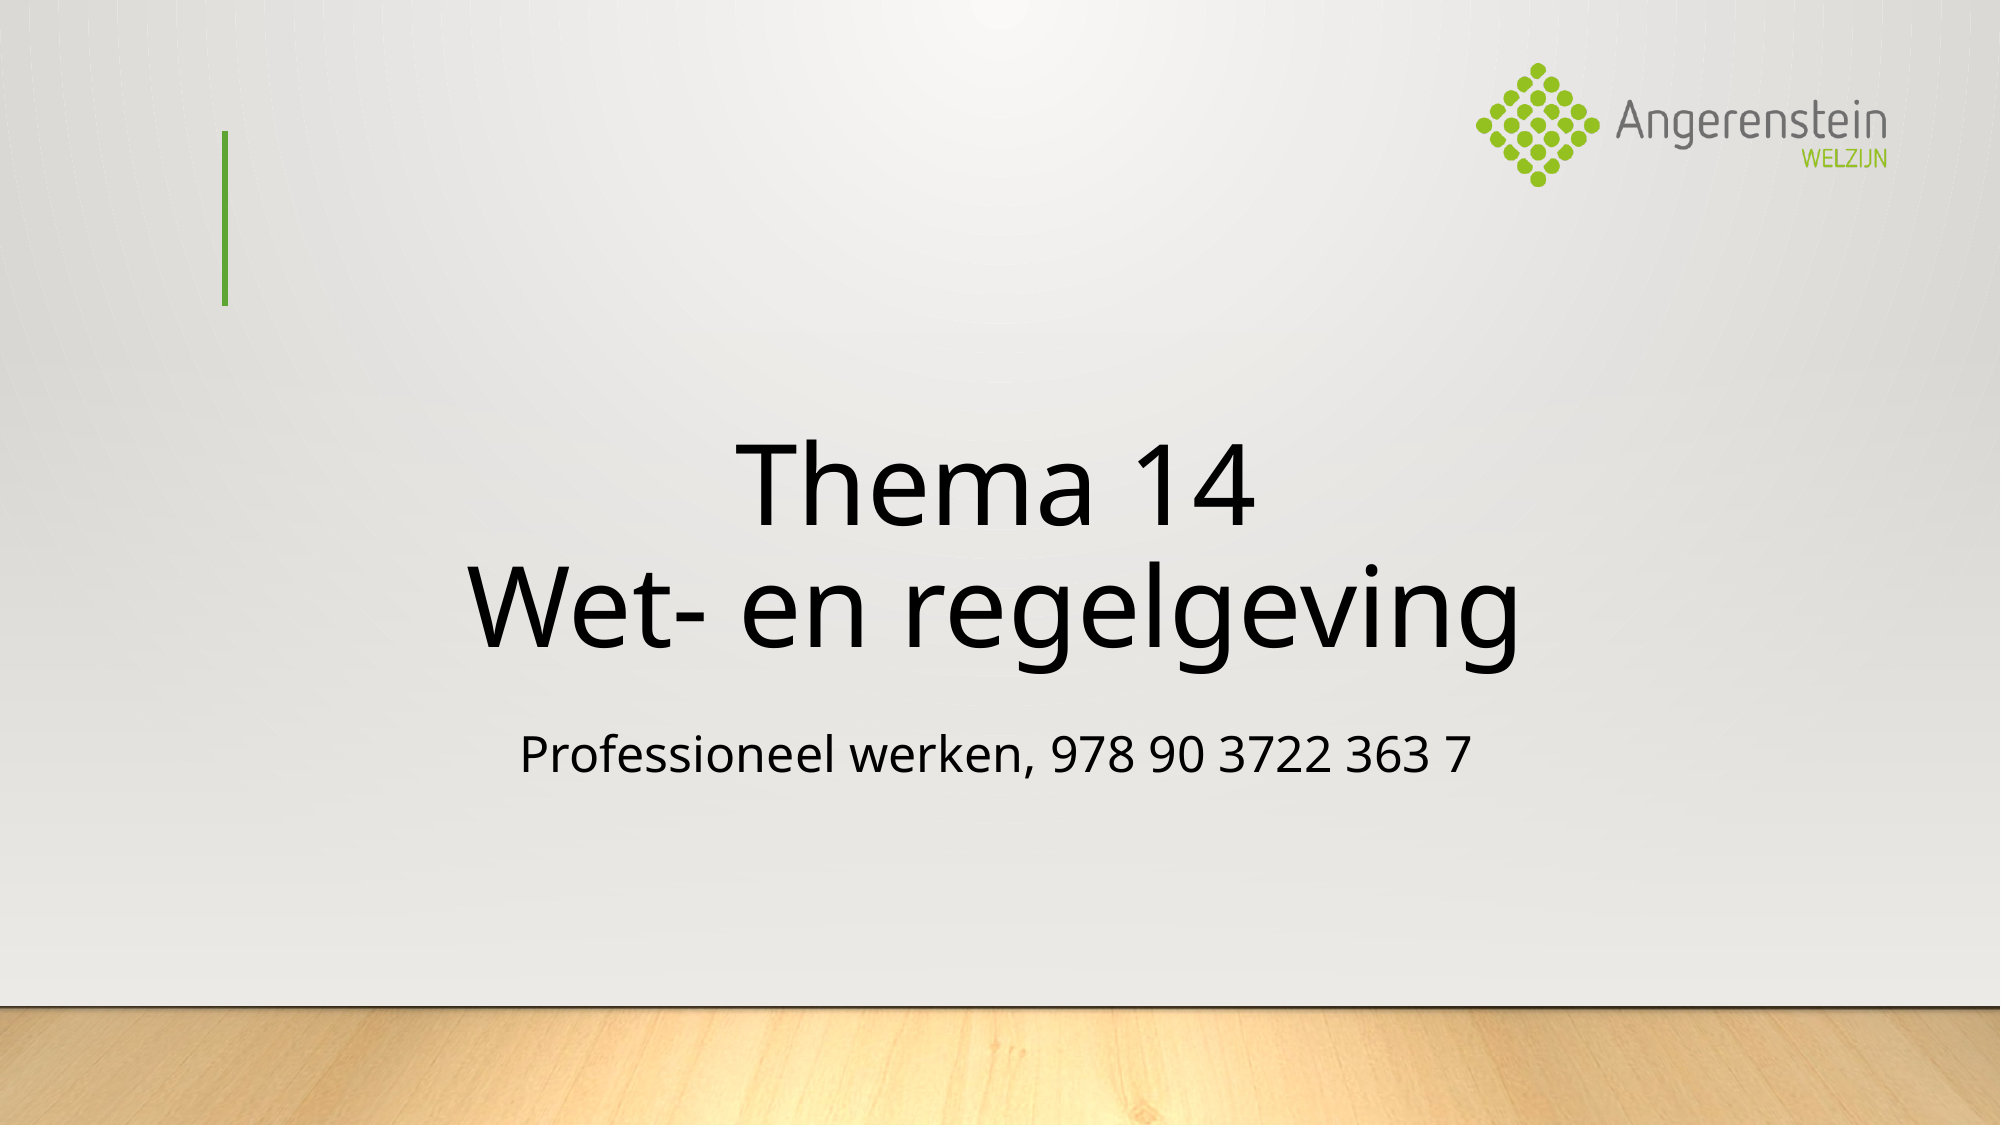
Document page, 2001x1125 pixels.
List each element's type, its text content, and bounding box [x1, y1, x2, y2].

picture [0, 1006, 2000, 1125]
text_box Professioneel werken, 978 90 3722 363 7 [246, 721, 1746, 838]
picture [1476, 63, 1889, 187]
text_box Thema 14 Wet- en regelgeving [246, 287, 1746, 679]
